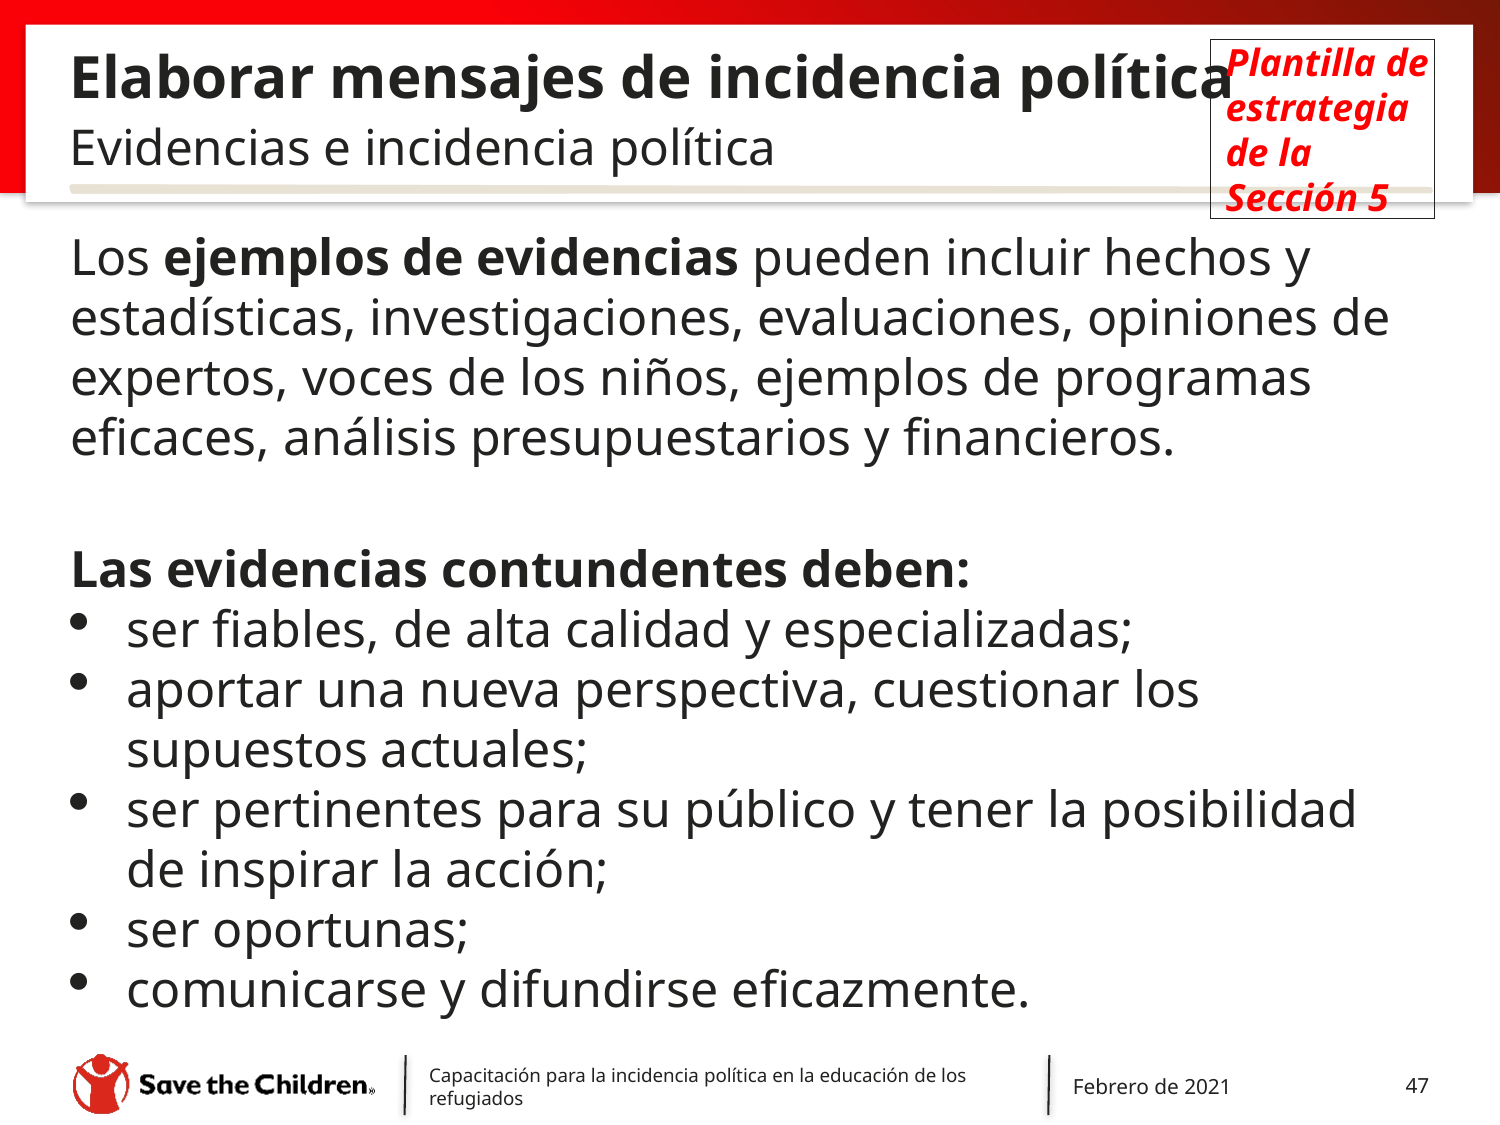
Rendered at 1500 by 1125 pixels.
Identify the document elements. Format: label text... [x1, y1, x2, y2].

slide_number Febrero de 2021 [1057, 1056, 1317, 1117]
text_box Plantilla de estrategia de la Sección 5 [1210, 39, 1435, 219]
picture [69, 184, 1210, 194]
list Los ejemplos de evidencias pueden incluir hechos y estadísticas, investigaciones, evaluaciones, opiniones de expertos, voces de los niños, ejemplos de programas eficaces, análisis presupuestarios y financieros. Las evidencias contundentes deben: ser fiables, de alta calidad y especializadas; aportar una nueva perspectiva, cuestionar los supuestos actuales; ser pertinentes para su público y tener la posibilidad de inspirar la acción; ser oportunas; comunicarse y difundirse eficazmente. [70, 225, 1428, 998]
title Elaborar mensajes de incidencia política [69, 33, 1429, 115]
list Evidencias e incidencia política [69, 115, 1210, 176]
slide_number 47 [1317, 1056, 1445, 1117]
footer Capacitación para la incidencia política en la educación de los refugiados [414, 1056, 1042, 1117]
picture [62, 1043, 386, 1125]
